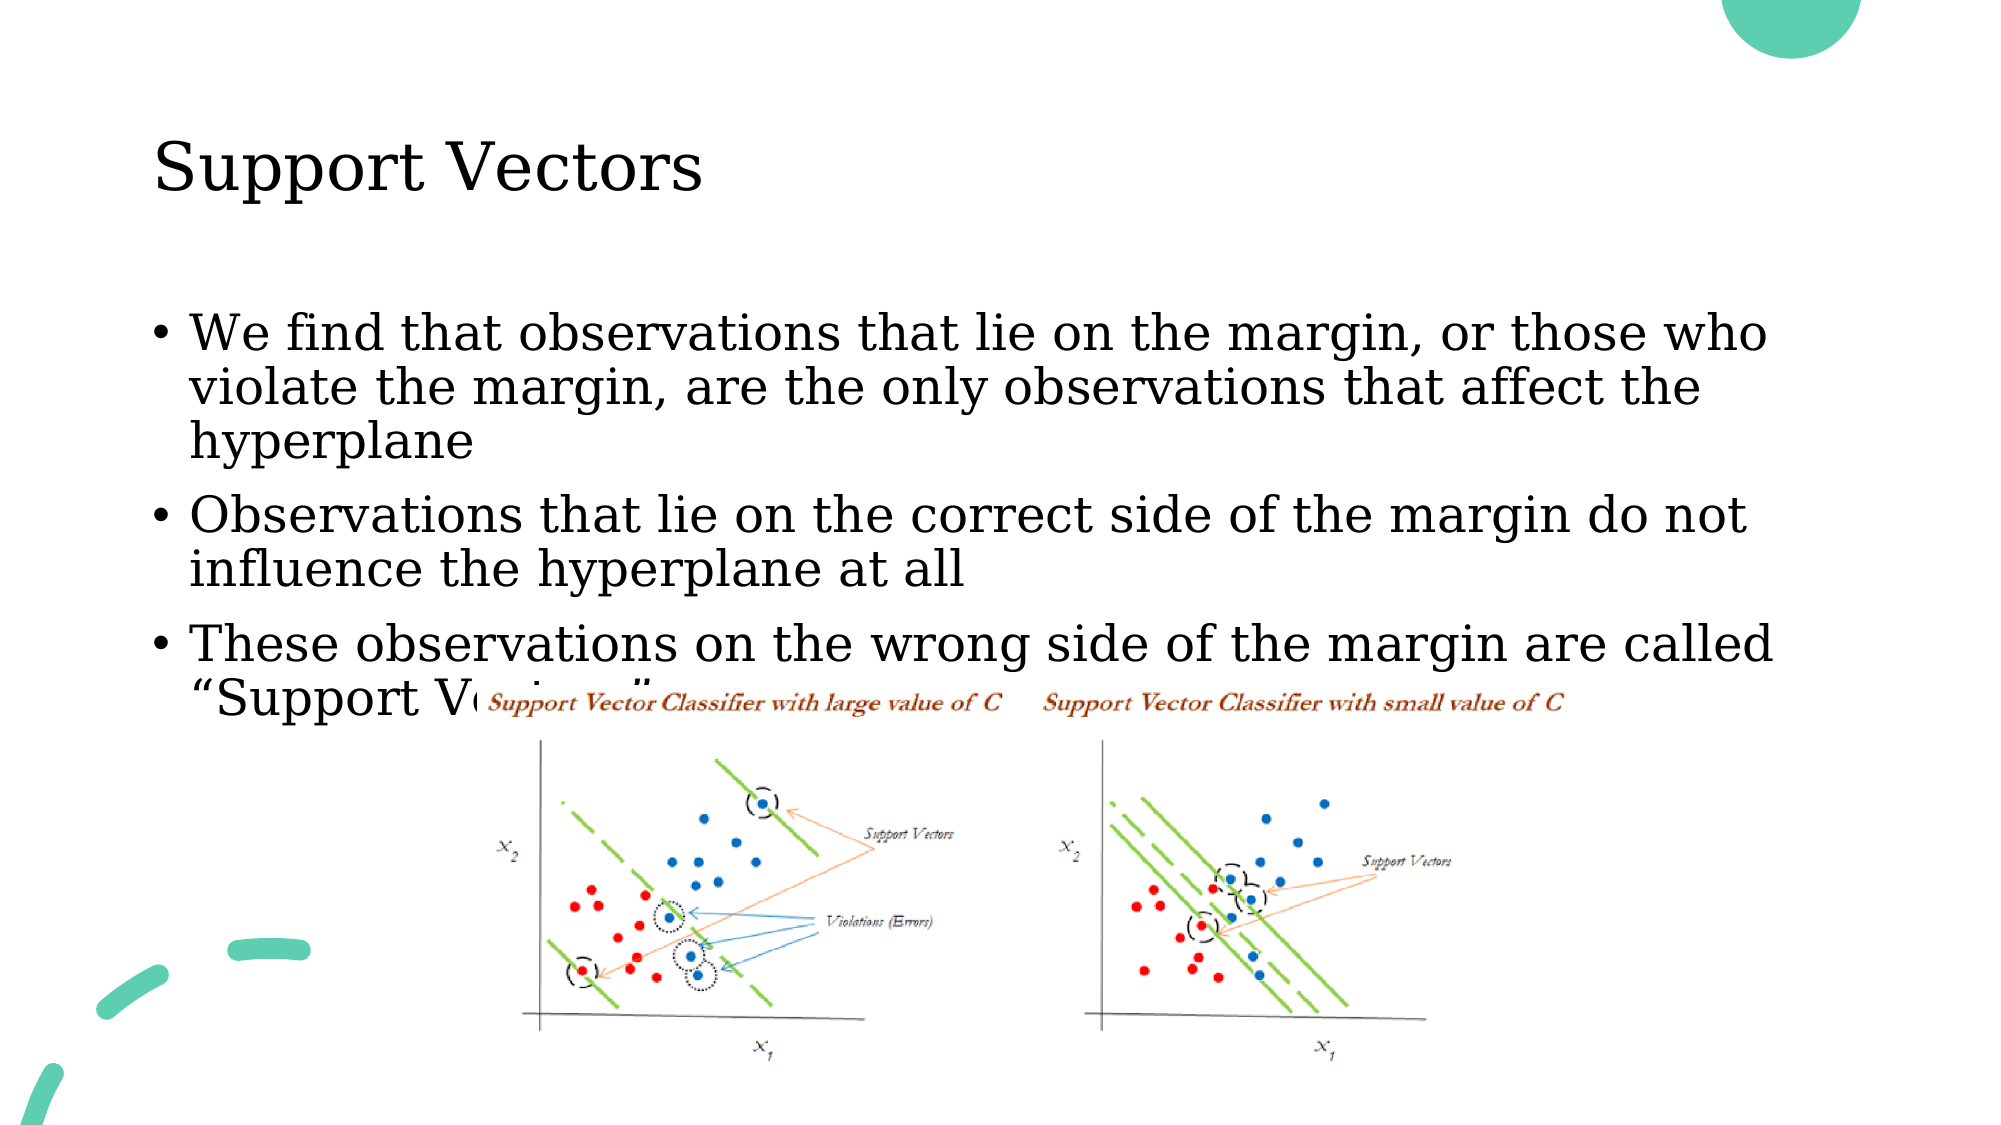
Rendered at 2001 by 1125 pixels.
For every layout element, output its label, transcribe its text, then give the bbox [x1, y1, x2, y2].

title Support Vectors [137, 59, 1863, 278]
list We find that observations that lie on the margin, or those who violate the margin, are the only observations that affect the hyperplane Observations that lie on the correct side of the margin do not influence the hyperplane at all These observations on the wrong side of the margin are called “Support Vectors” [137, 299, 1863, 933]
picture [477, 685, 1580, 1066]
